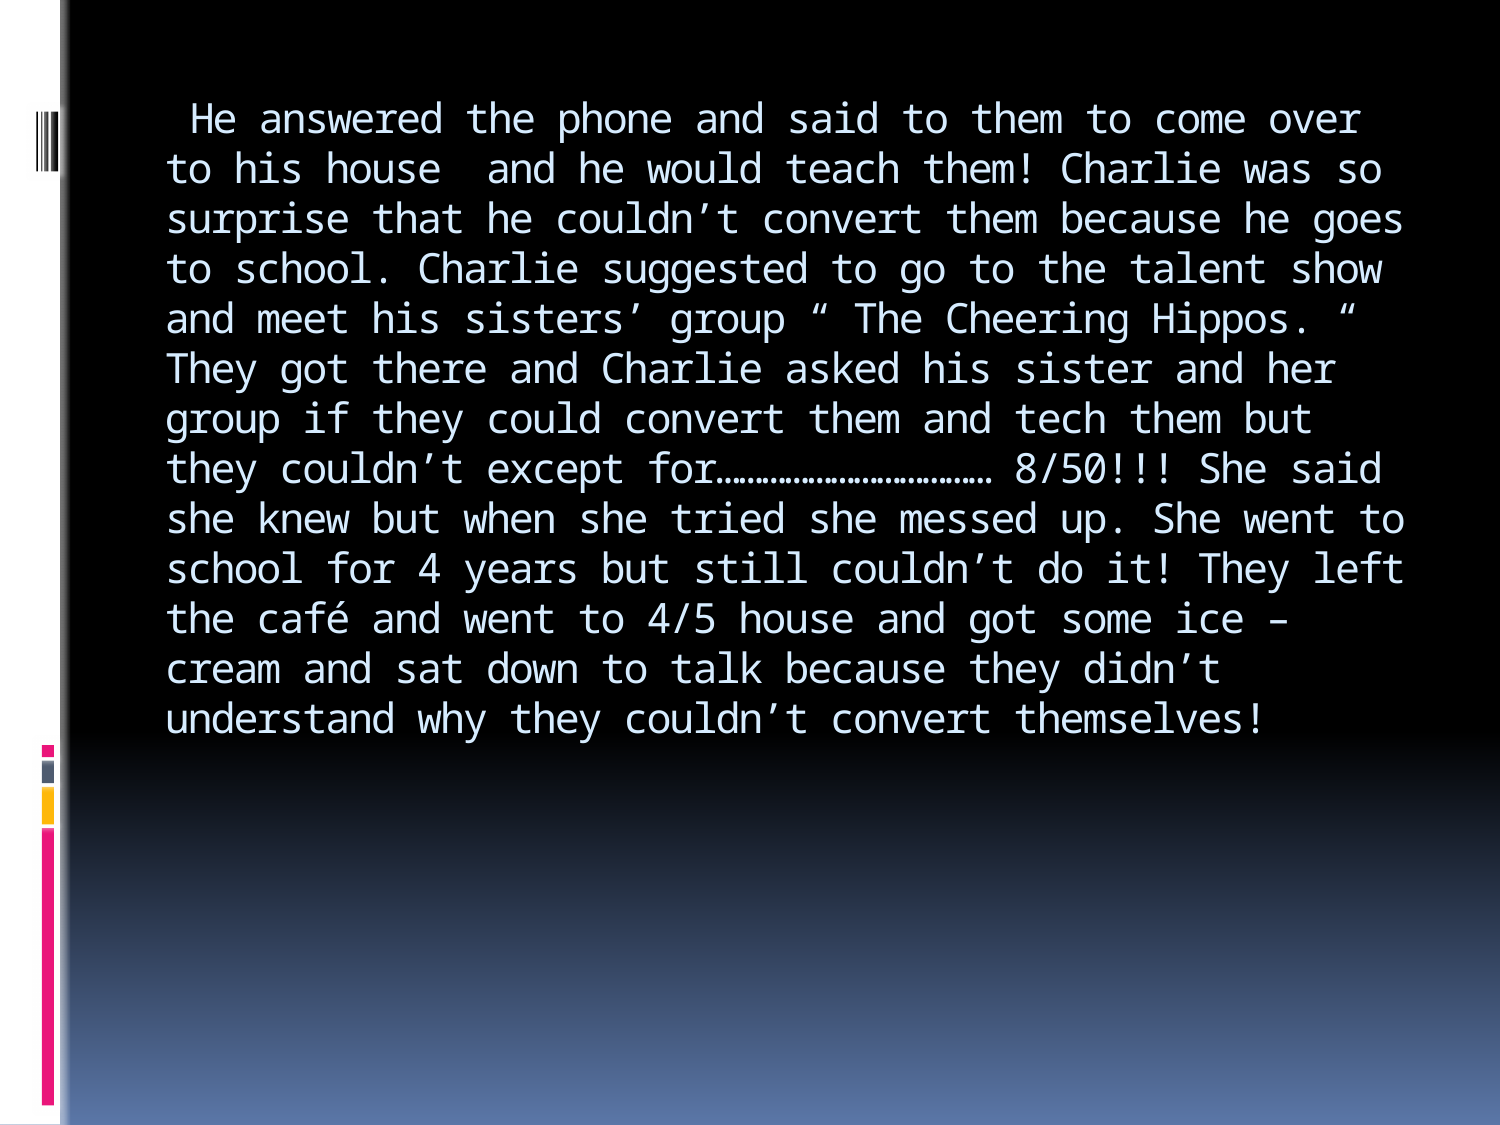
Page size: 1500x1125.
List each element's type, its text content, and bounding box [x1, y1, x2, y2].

title He answered the phone and said to them to come over to his house and he would teach them! Charlie was so surprise that he couldn’t convert them because he goes to school. Charlie suggested to go to the talent show and meet his sisters’ group “ The Cheering Hippos. “ They got there and Charlie asked his sister and her group if they could convert them and tech them but they couldn’t except for……………………………… 8/50!!! She said she knew but when she tried she messed up. She went to school for 4 years but still couldn’t do it! They left the café and went to 4/5 house and got some ice – cream and sat down to talk because they didn’t understand why they couldn’t convert themselves! [150, 83, 1425, 888]
